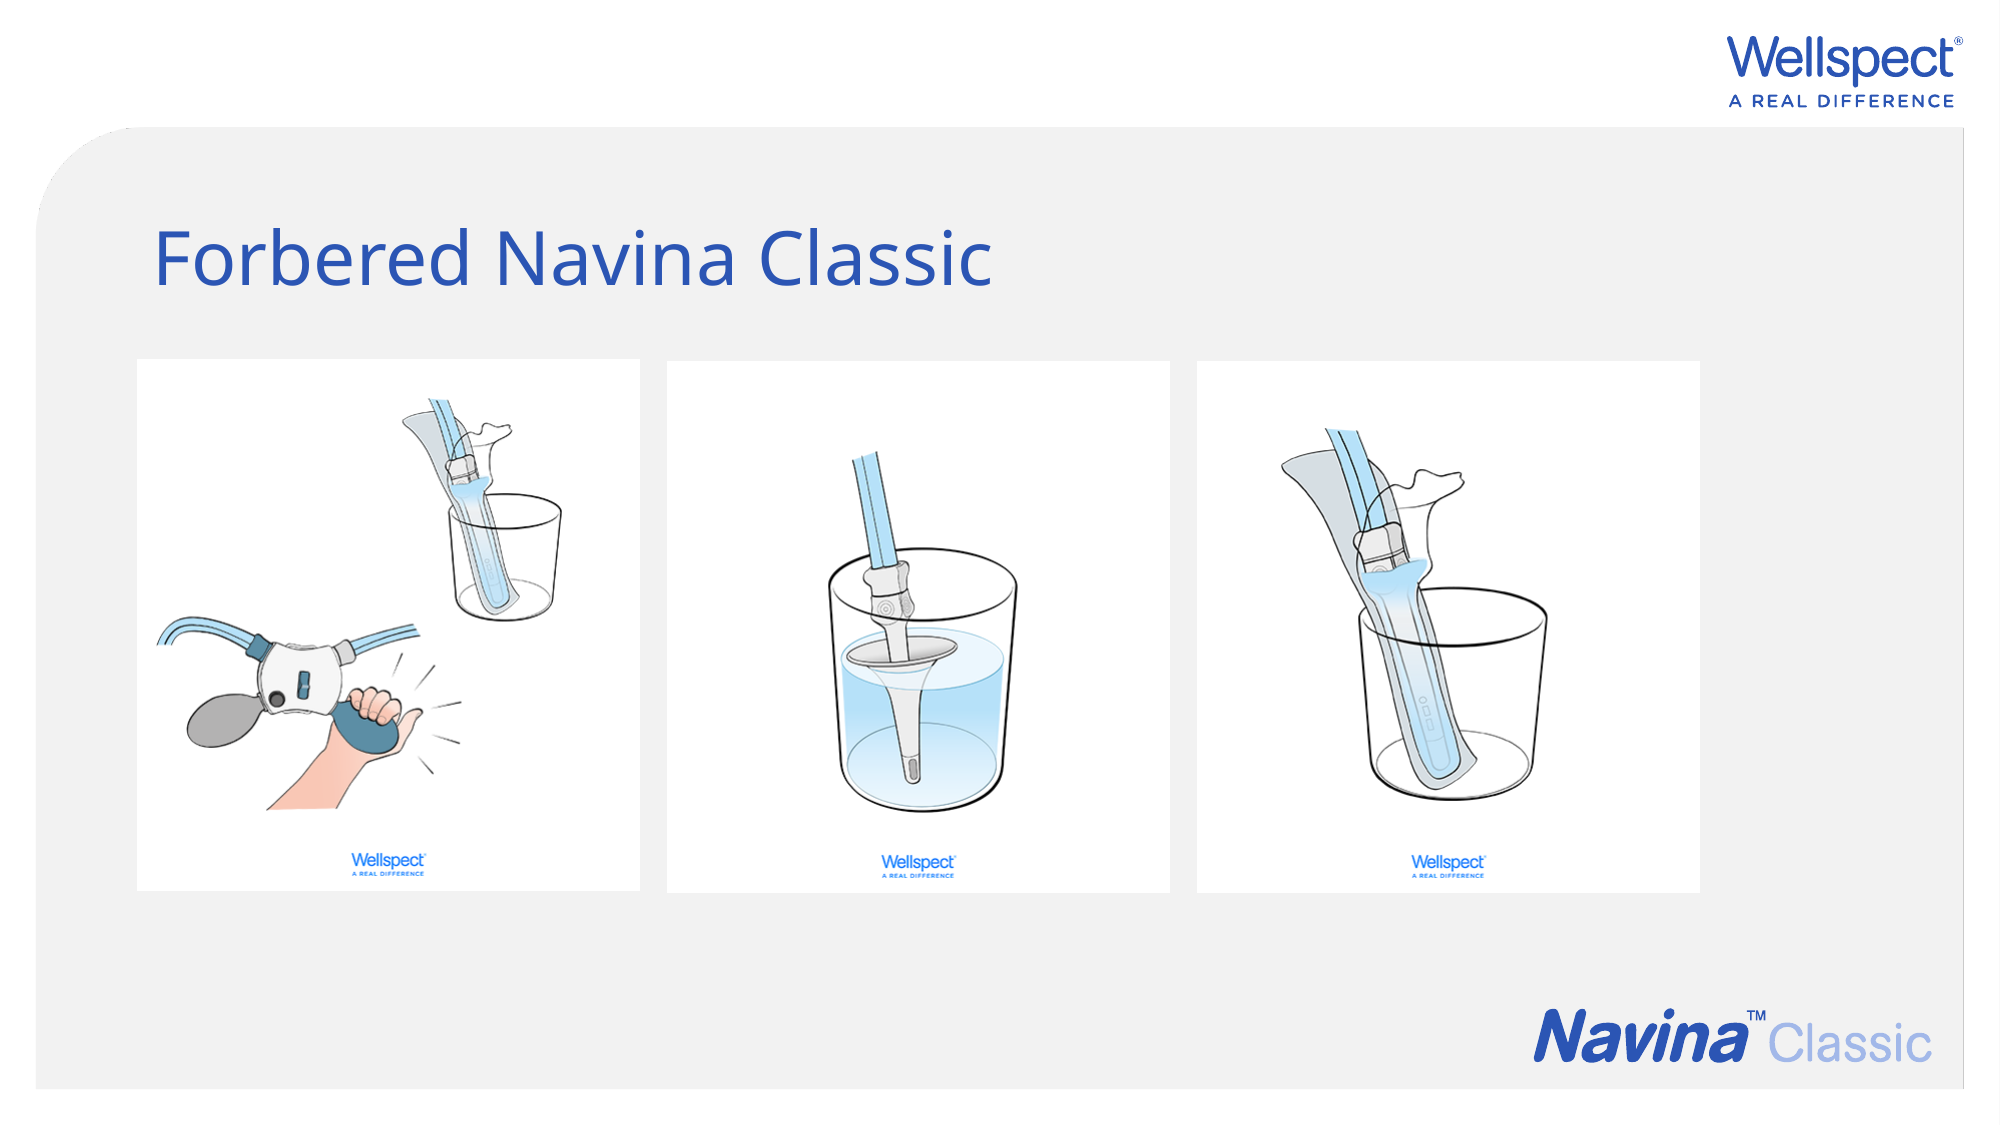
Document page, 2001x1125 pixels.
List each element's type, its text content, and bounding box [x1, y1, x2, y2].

title Forbered Navina Classic [137, 160, 1863, 362]
picture [0, 0, 2000, 1125]
